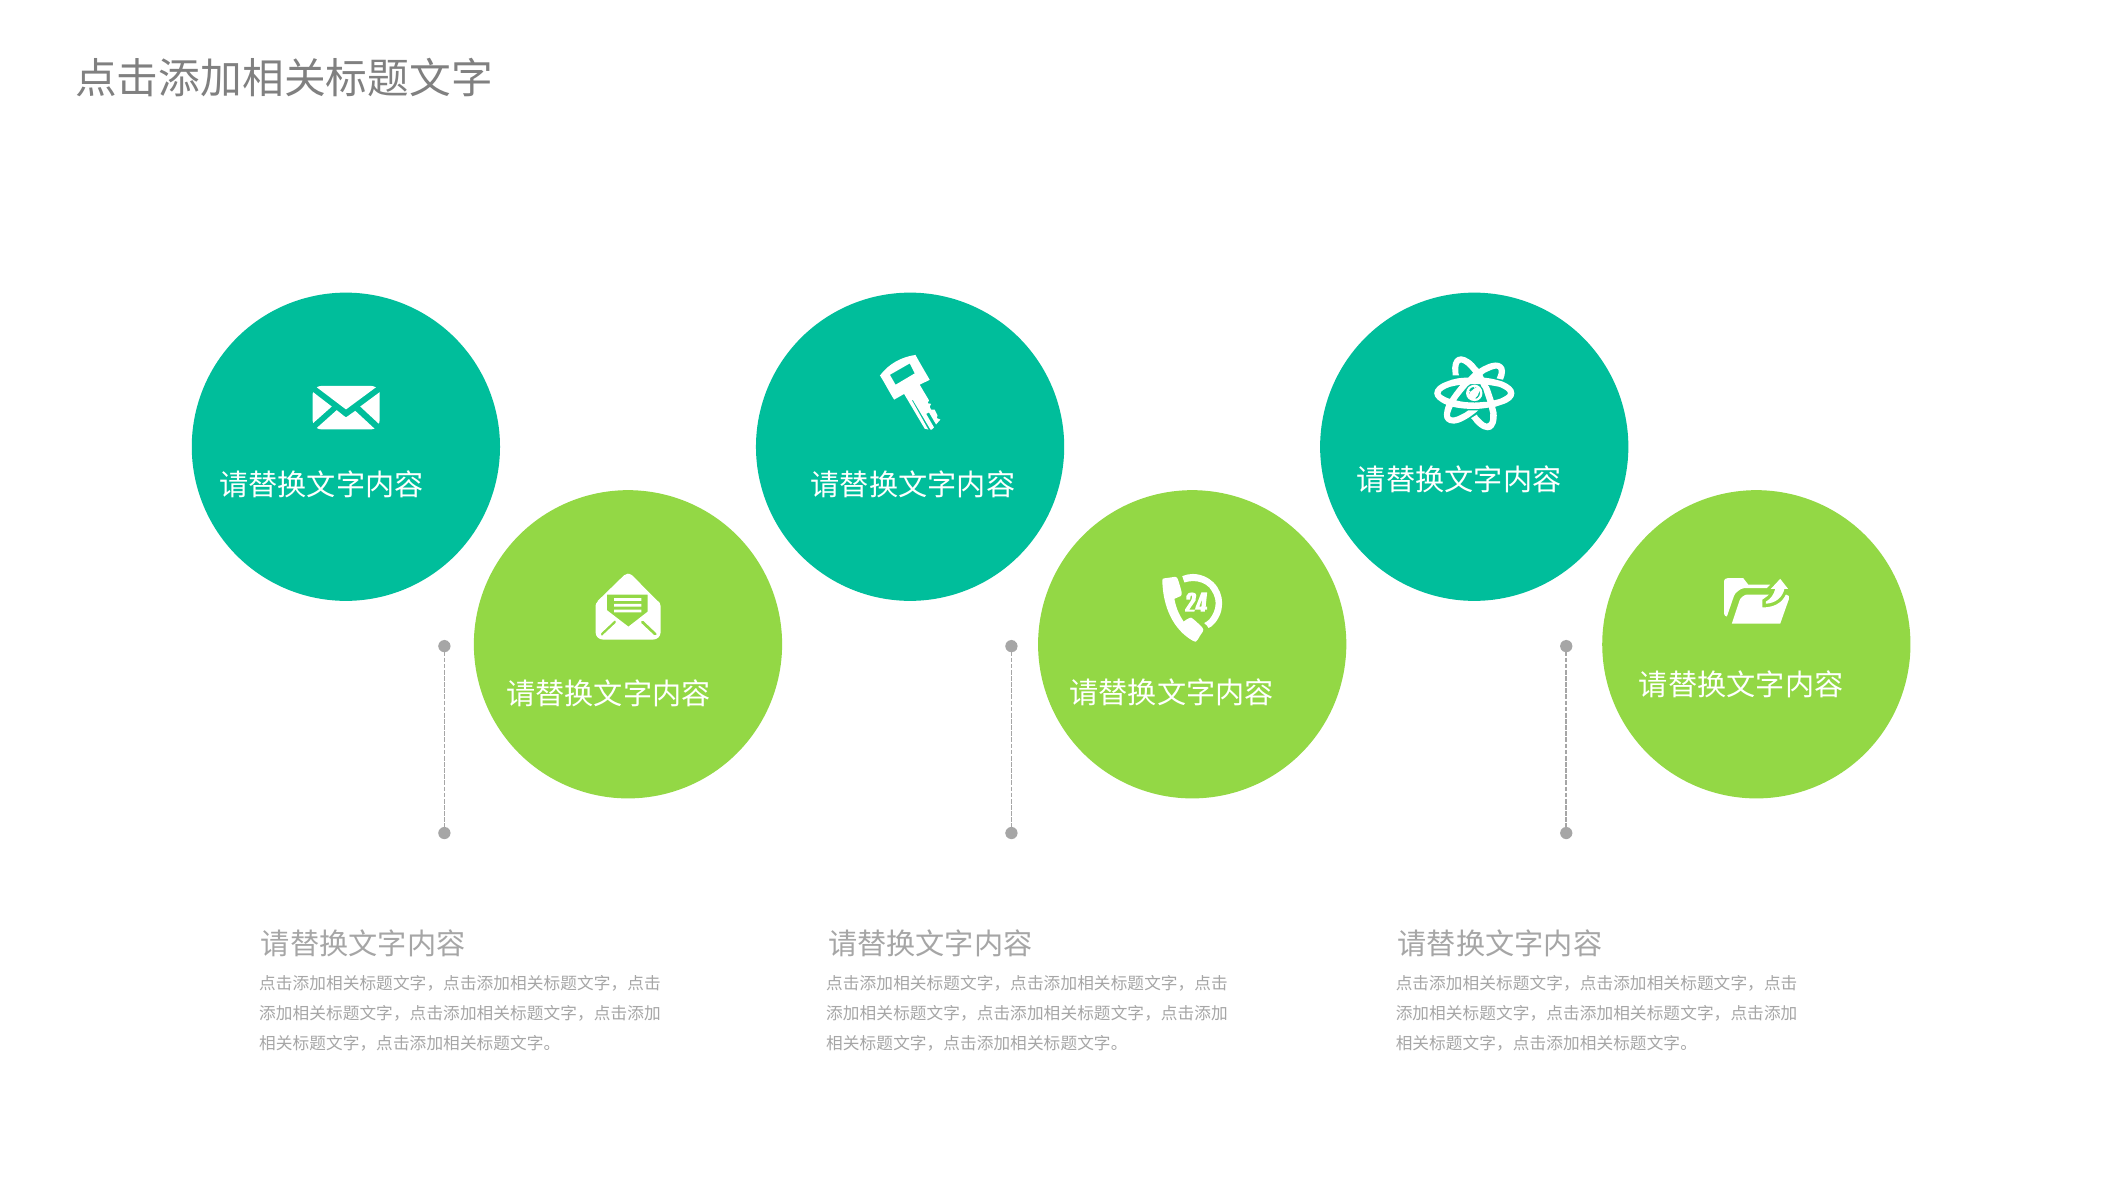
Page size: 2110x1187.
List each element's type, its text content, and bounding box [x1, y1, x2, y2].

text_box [1038, 490, 1378, 799]
text_box 点击添加相关标题文字，点击添加相关标题文字，点击添加相关标题文字，点击添加相关标题文字，点击添加相关标题文字，点击添加相关标题文字。 [812, 956, 1248, 1060]
text_box 点击添加相关标题文字 [59, 44, 563, 107]
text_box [473, 490, 814, 799]
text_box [1602, 490, 1947, 799]
text_box 点击添加相关标题文字，点击添加相关标题文字，点击添加相关标题文字，点击添加相关标题文字，点击添加相关标题文字，点击添加相关标题文字。 [1381, 956, 1817, 1060]
text_box 请替换文字内容 [1381, 910, 1781, 968]
text_box 点击添加相关标题文字，点击添加相关标题文字，点击添加相关标题文字，点击添加相关标题文字，点击添加相关标题文字，点击添加相关标题文字。 [245, 956, 680, 1060]
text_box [191, 292, 527, 601]
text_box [1320, 292, 1665, 601]
text_box 请替换文字内容 [812, 910, 1211, 968]
text_box 请替换文字内容 [245, 910, 644, 968]
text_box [751, 292, 1075, 601]
